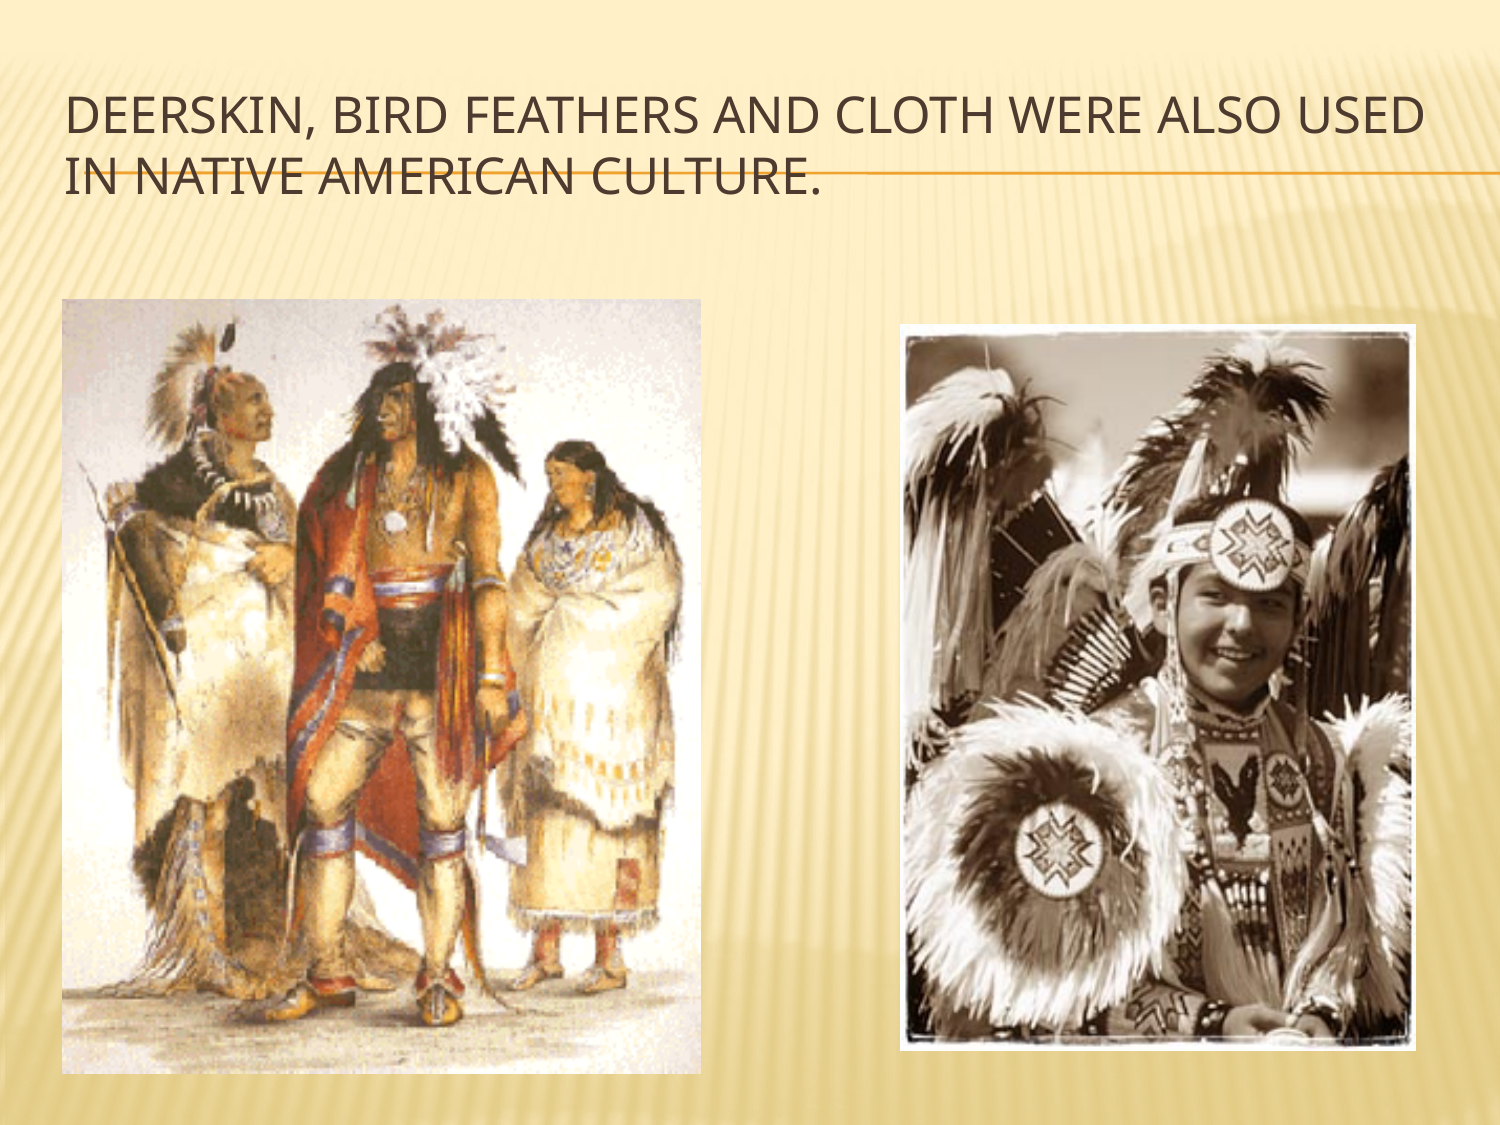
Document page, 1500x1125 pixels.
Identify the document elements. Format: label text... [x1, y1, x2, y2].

picture [899, 324, 1416, 1051]
title Deerskin, bird feathers and cloth were also used in Native American culture. [50, 75, 1475, 213]
picture [62, 299, 701, 1074]
